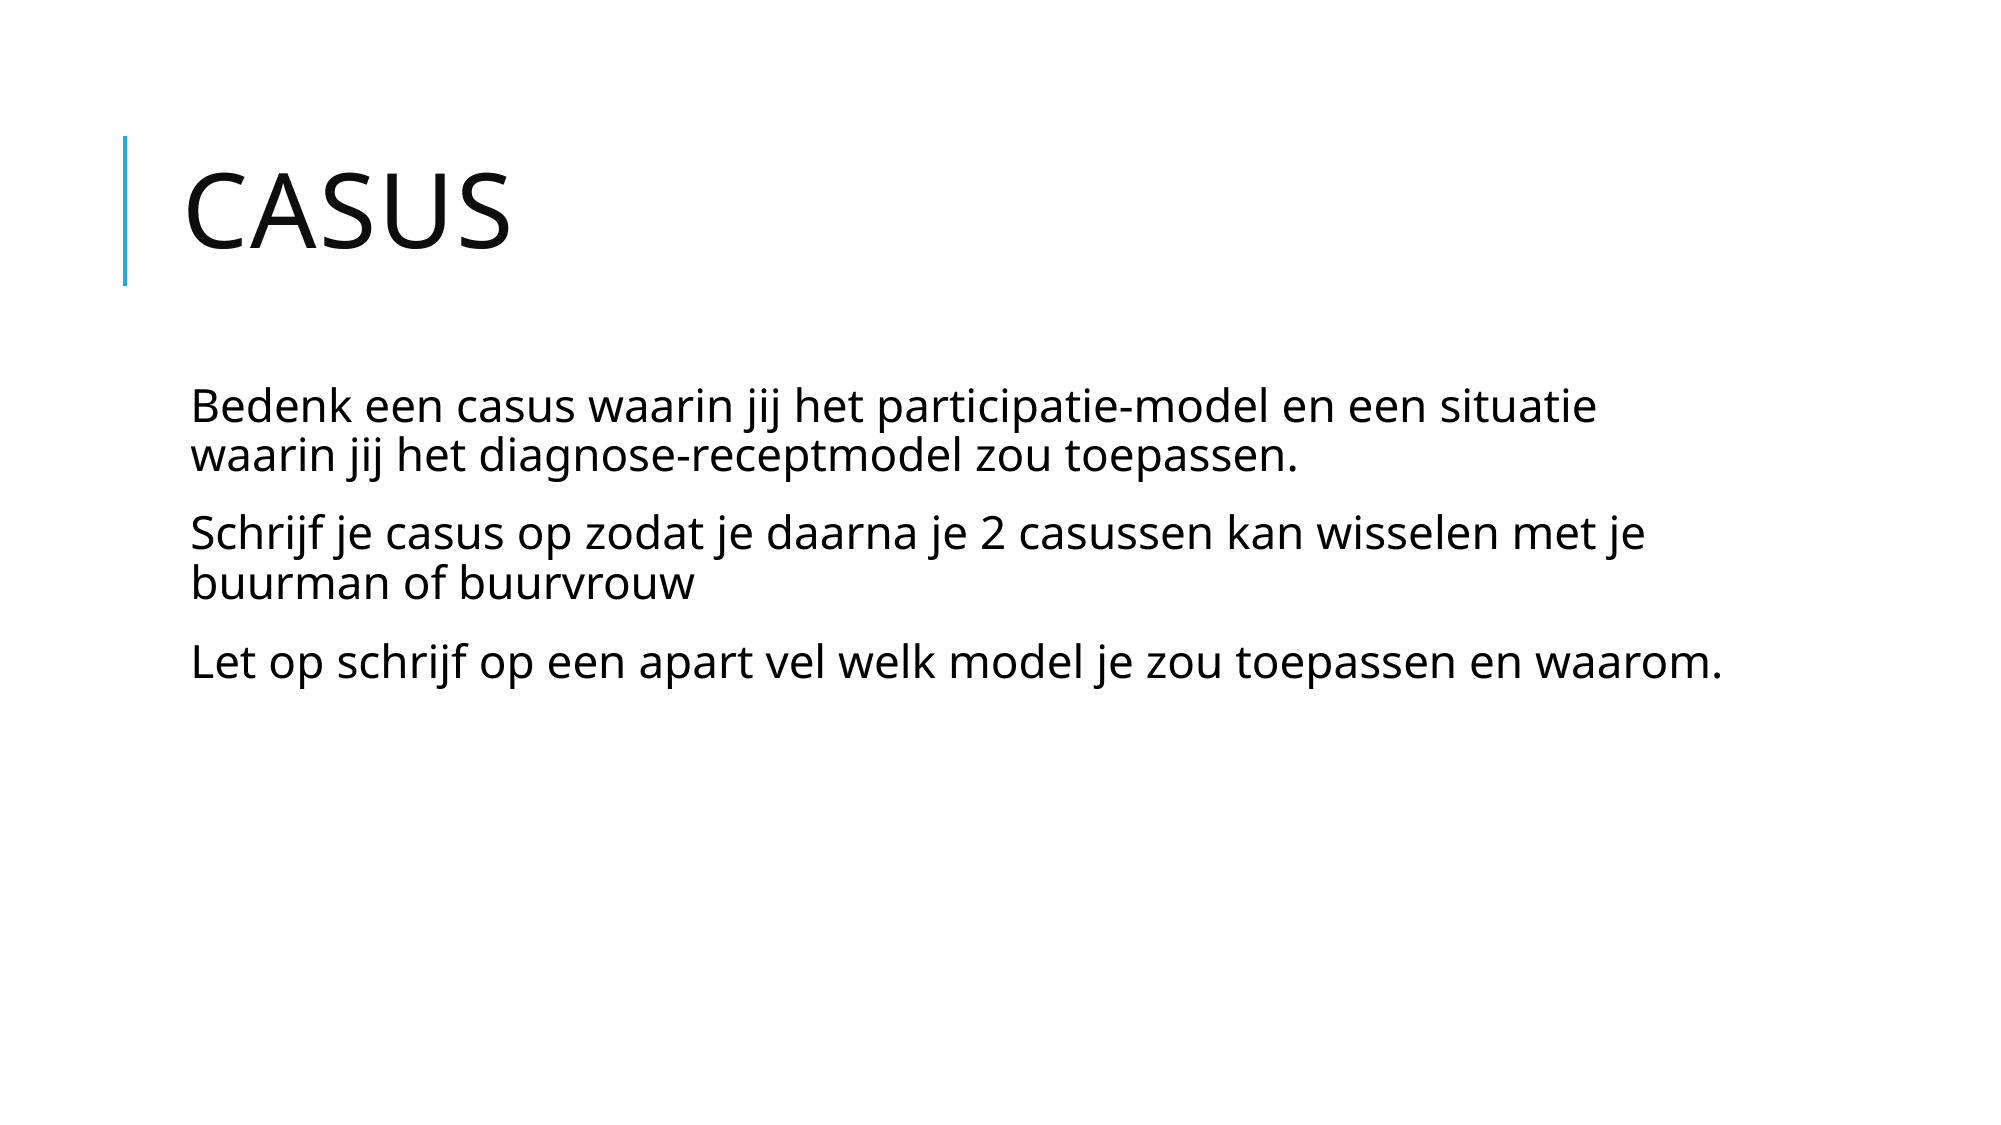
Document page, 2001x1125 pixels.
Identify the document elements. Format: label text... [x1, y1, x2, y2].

list Bedenk een casus waarin jij het participatie-model en een situatie waarin jij het diagnose-receptmodel zou toepassen. Schrijf je casus op zodat je daarna je 2 casussen kan wisselen met je buurman of buurvrouw Let op schrijf op een apart vel welk model je zou toepassen en waarom. [168, 375, 1763, 1035]
title Casus [168, 96, 1763, 342]
